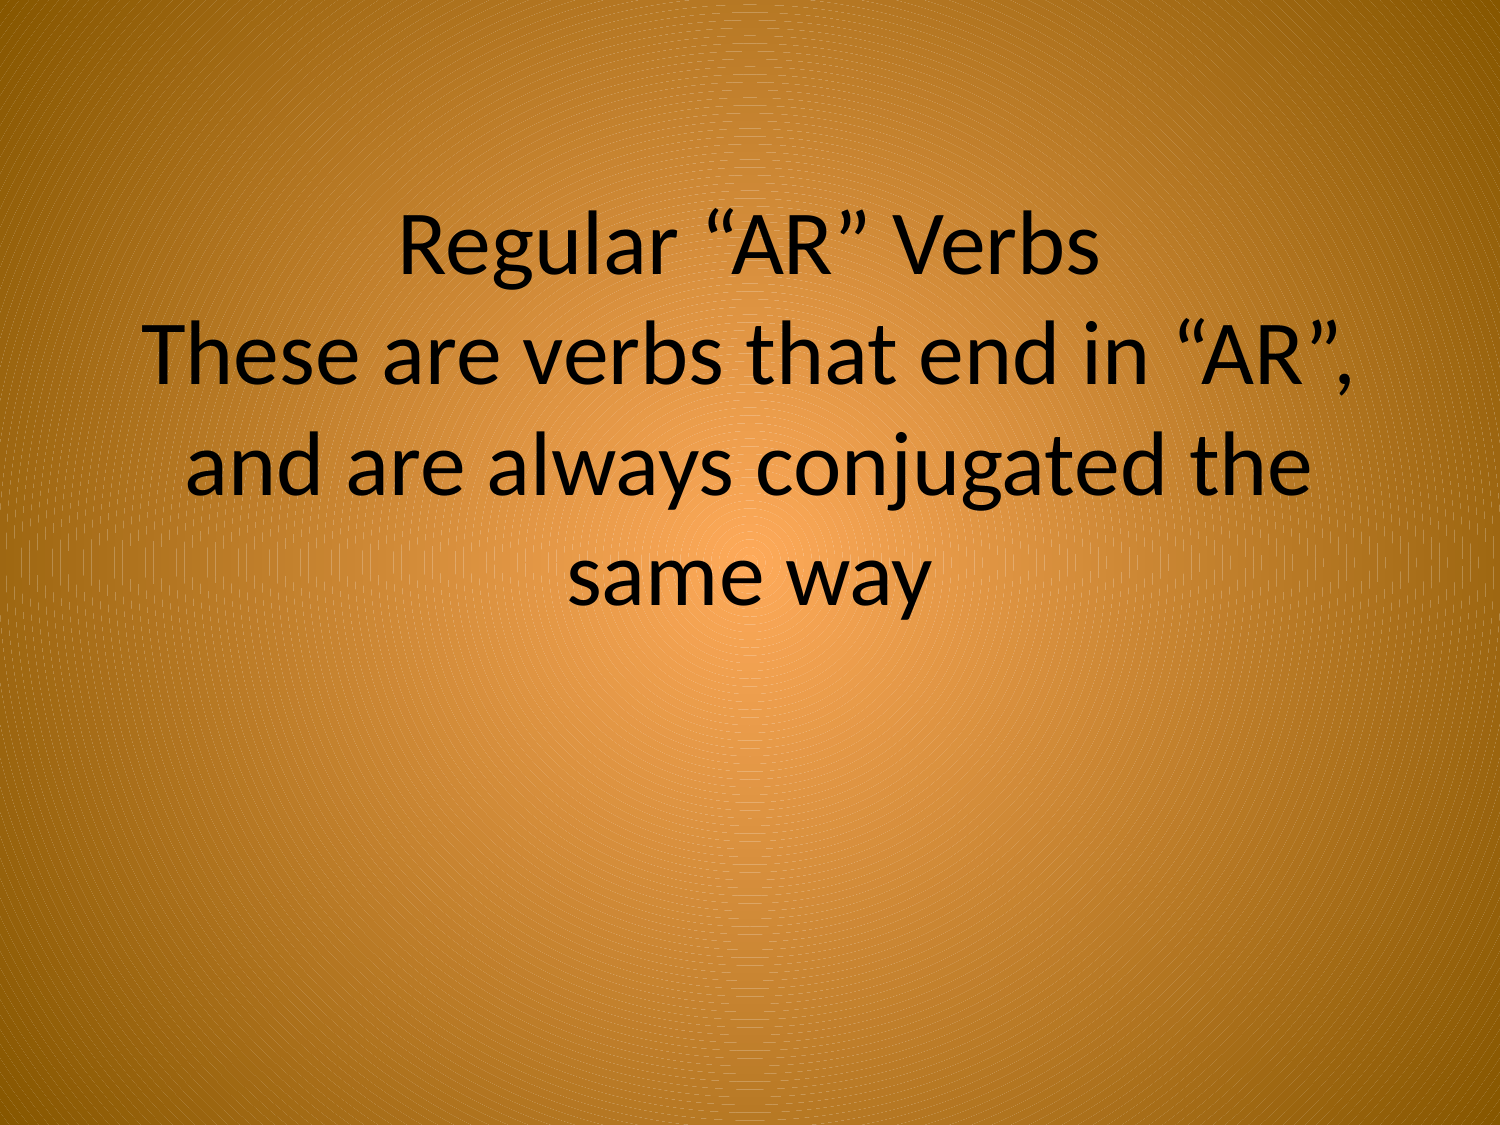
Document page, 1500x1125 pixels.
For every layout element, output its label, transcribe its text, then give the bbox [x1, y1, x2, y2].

title Regular “AR” Verbs These are verbs that end in “AR”, and are always conjugated the same way [75, 45, 1425, 872]
